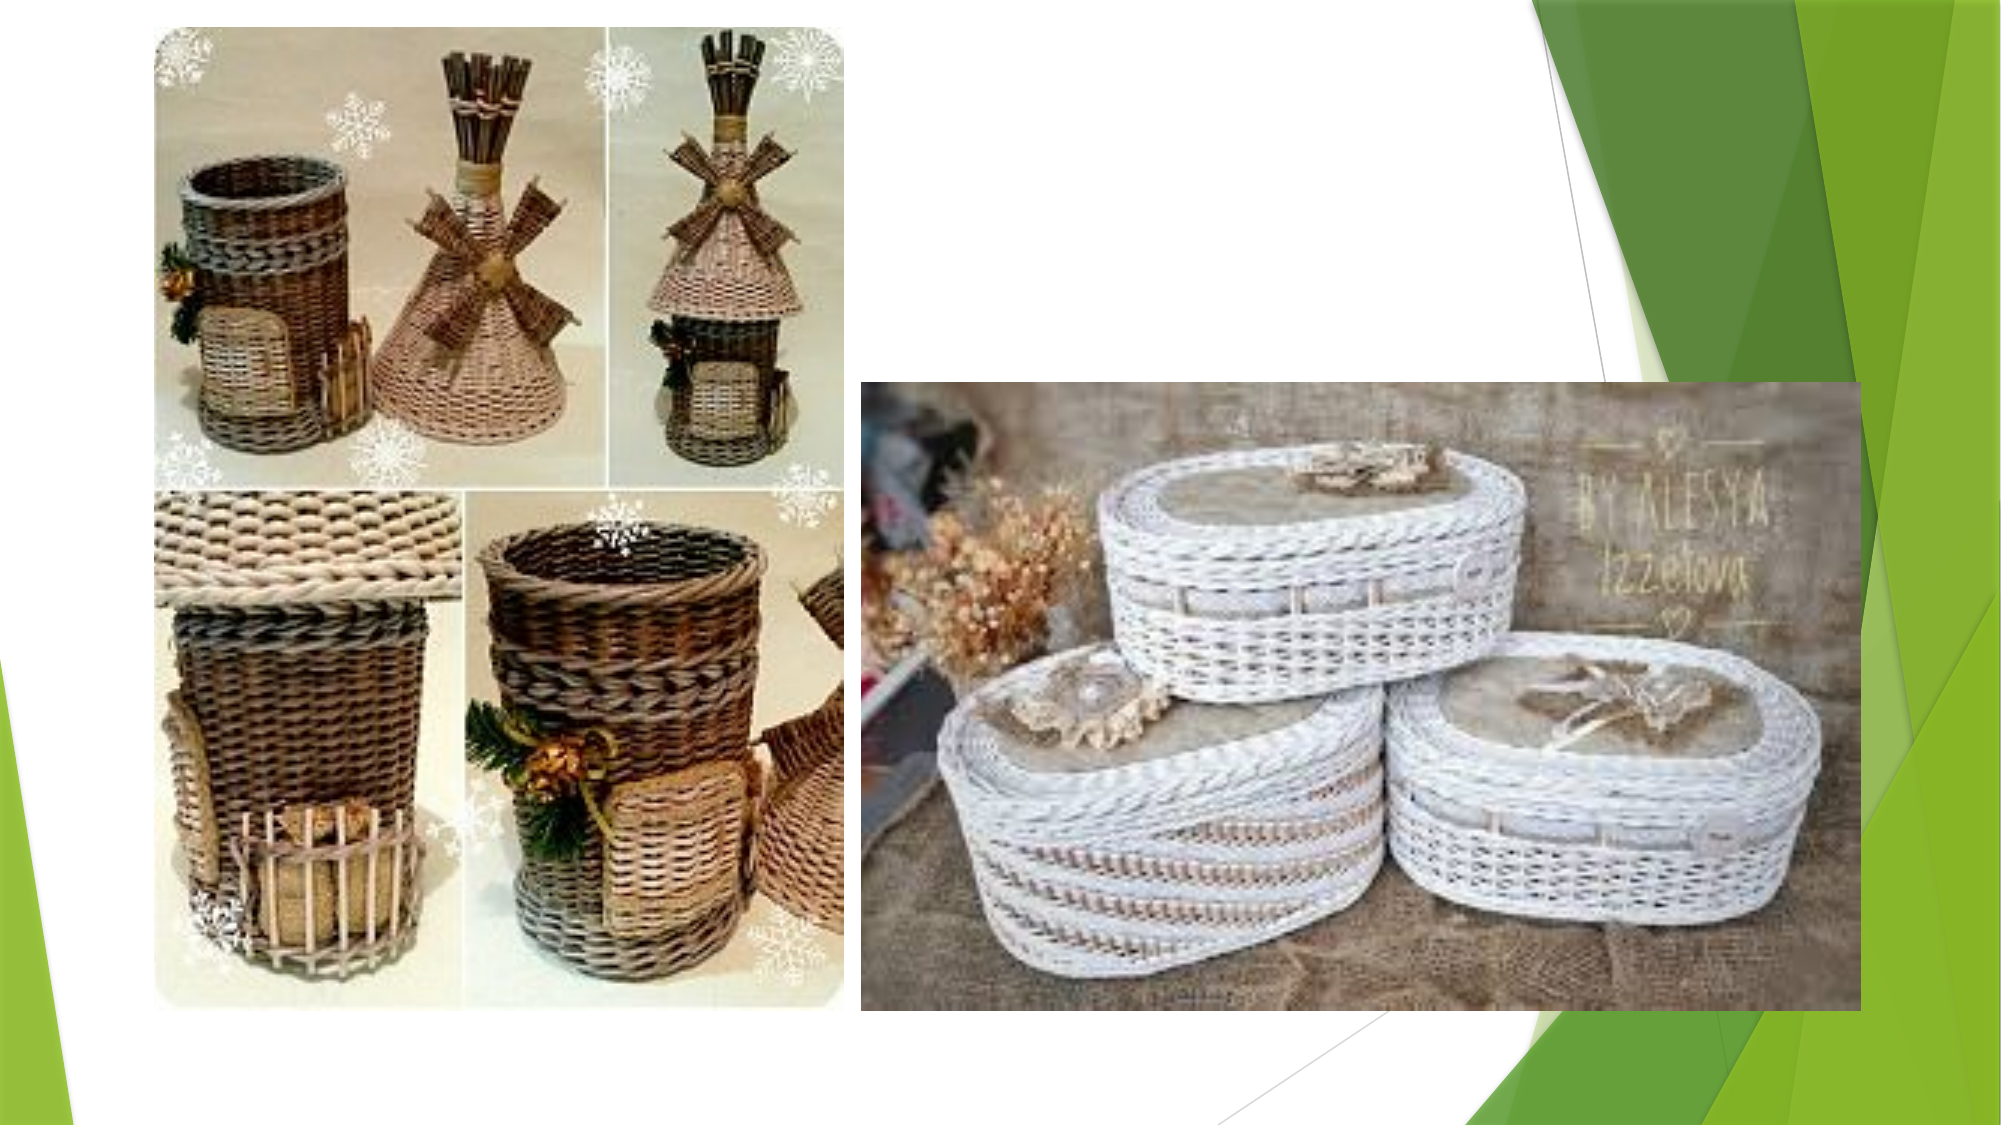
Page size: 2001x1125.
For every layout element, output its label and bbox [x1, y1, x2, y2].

picture [861, 382, 1861, 1012]
picture [153, 27, 845, 1012]
